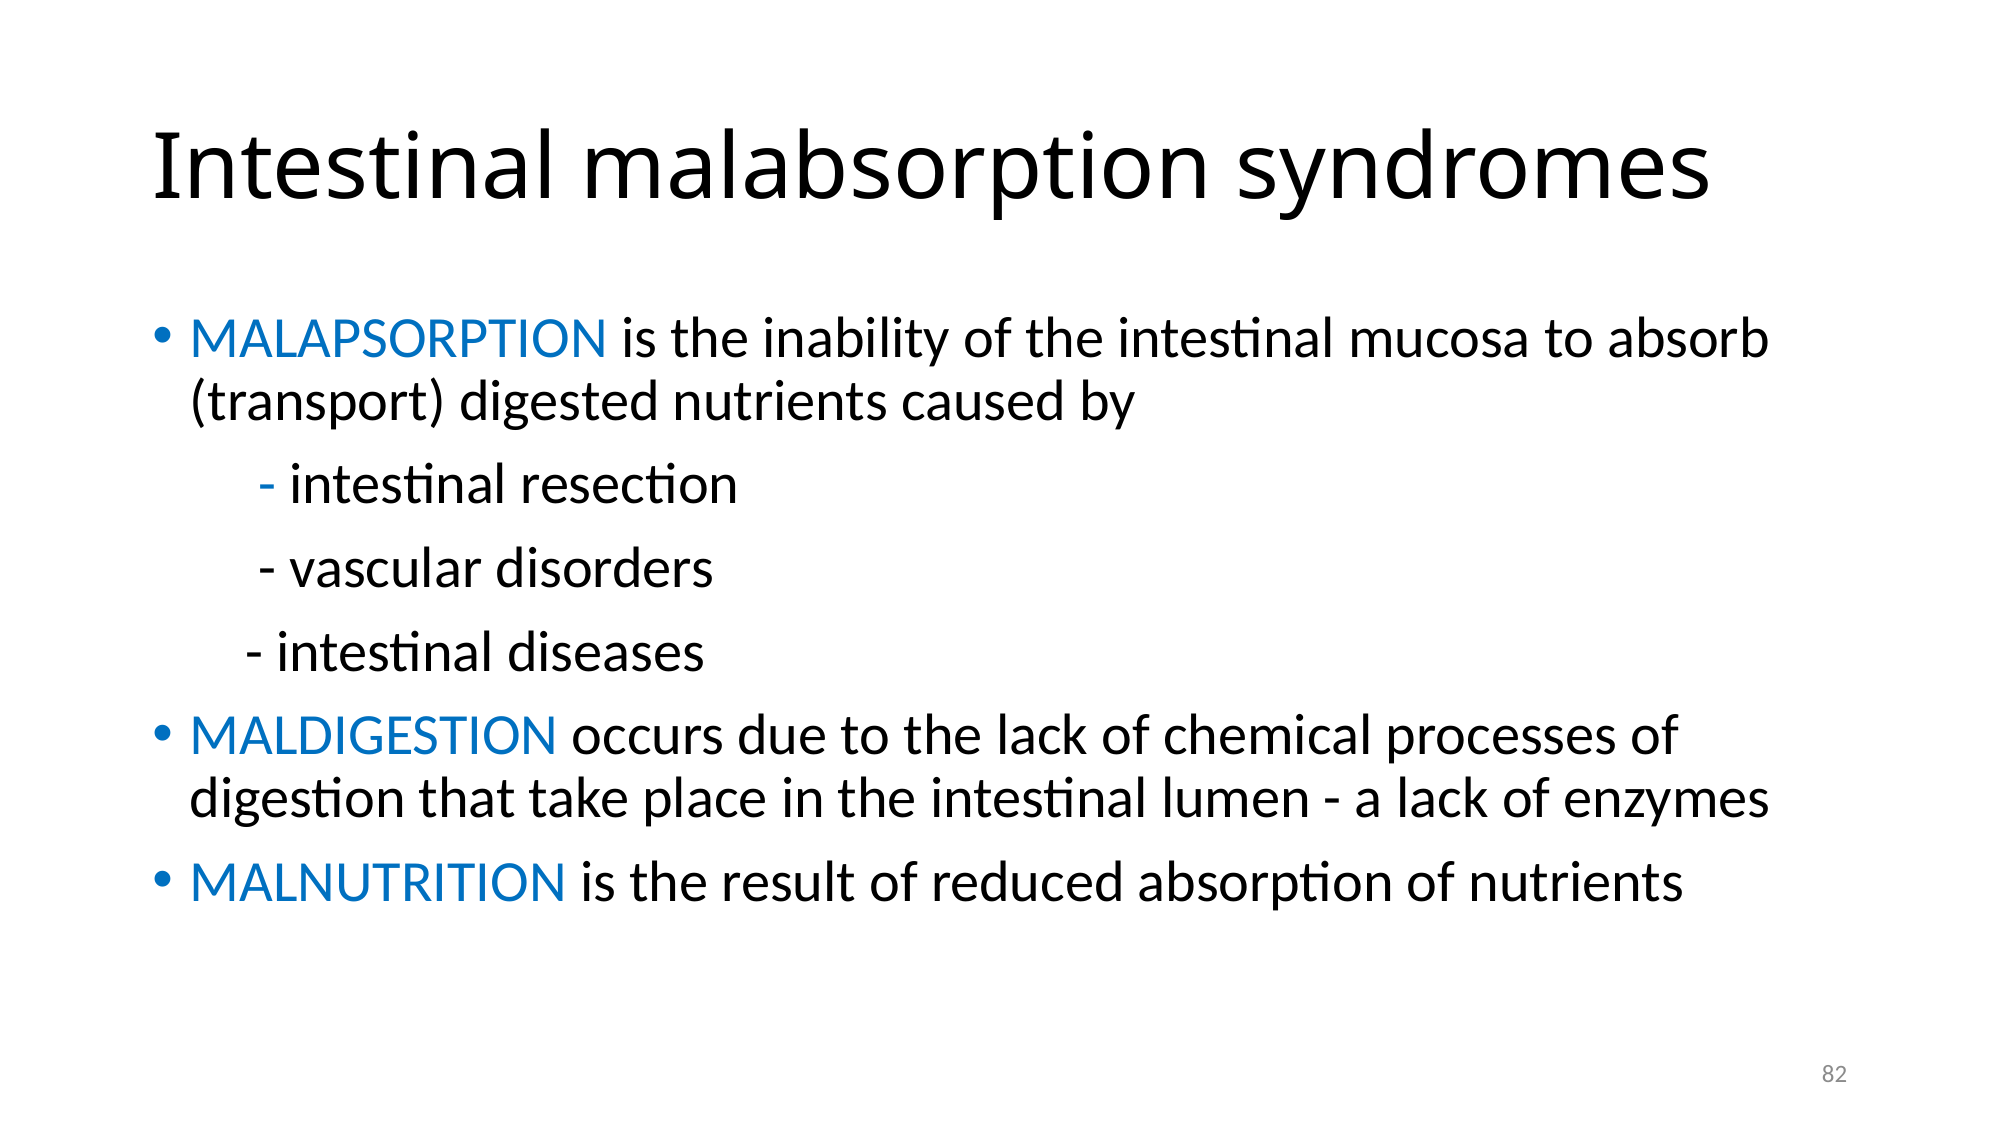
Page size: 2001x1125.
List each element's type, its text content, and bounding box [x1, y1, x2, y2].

title Intestinal malabsorption syndromes [137, 59, 1863, 278]
slide_number 82 [1412, 1042, 1863, 1103]
list MALAPSORPTION is the inability of the intestinal mucosa to absorb (transport) digested nutrients caused by - intestinal resection - vascular disorders - intestinal diseases MALDIGESTION occurs due to the lack of chemical processes of digestion that take place in the intestinal lumen - a lack of enzymes MALNUTRITION is the result of reduced absorption of nutrients [137, 299, 1863, 1014]
